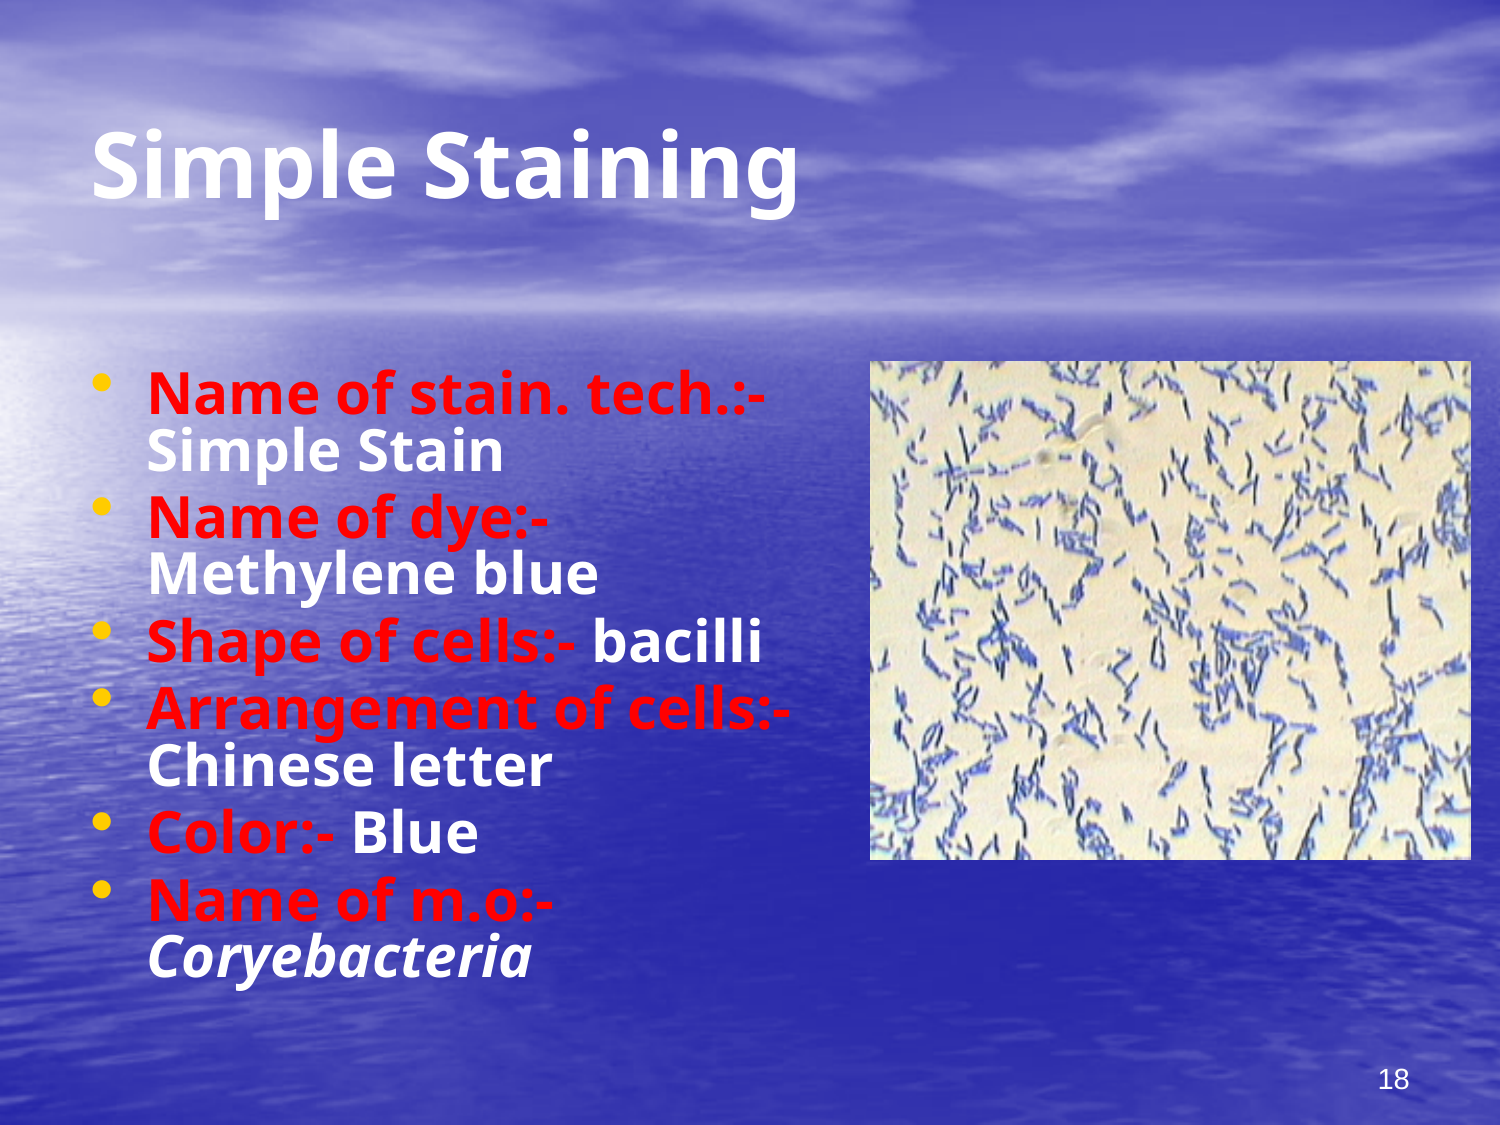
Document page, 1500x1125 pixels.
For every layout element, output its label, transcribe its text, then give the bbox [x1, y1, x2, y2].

slide_number 18 [1074, 1024, 1426, 1103]
list Name of stain. tech.:- Simple Stain Name of dye:- Methylene blue Shape of cells:- bacilli Arrangement of cells:- Chinese letter Color:- Blue Name of m.o:- Coryebacteria [74, 362, 881, 1107]
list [870, 361, 1471, 860]
title Simple Staining [74, 47, 1426, 276]
